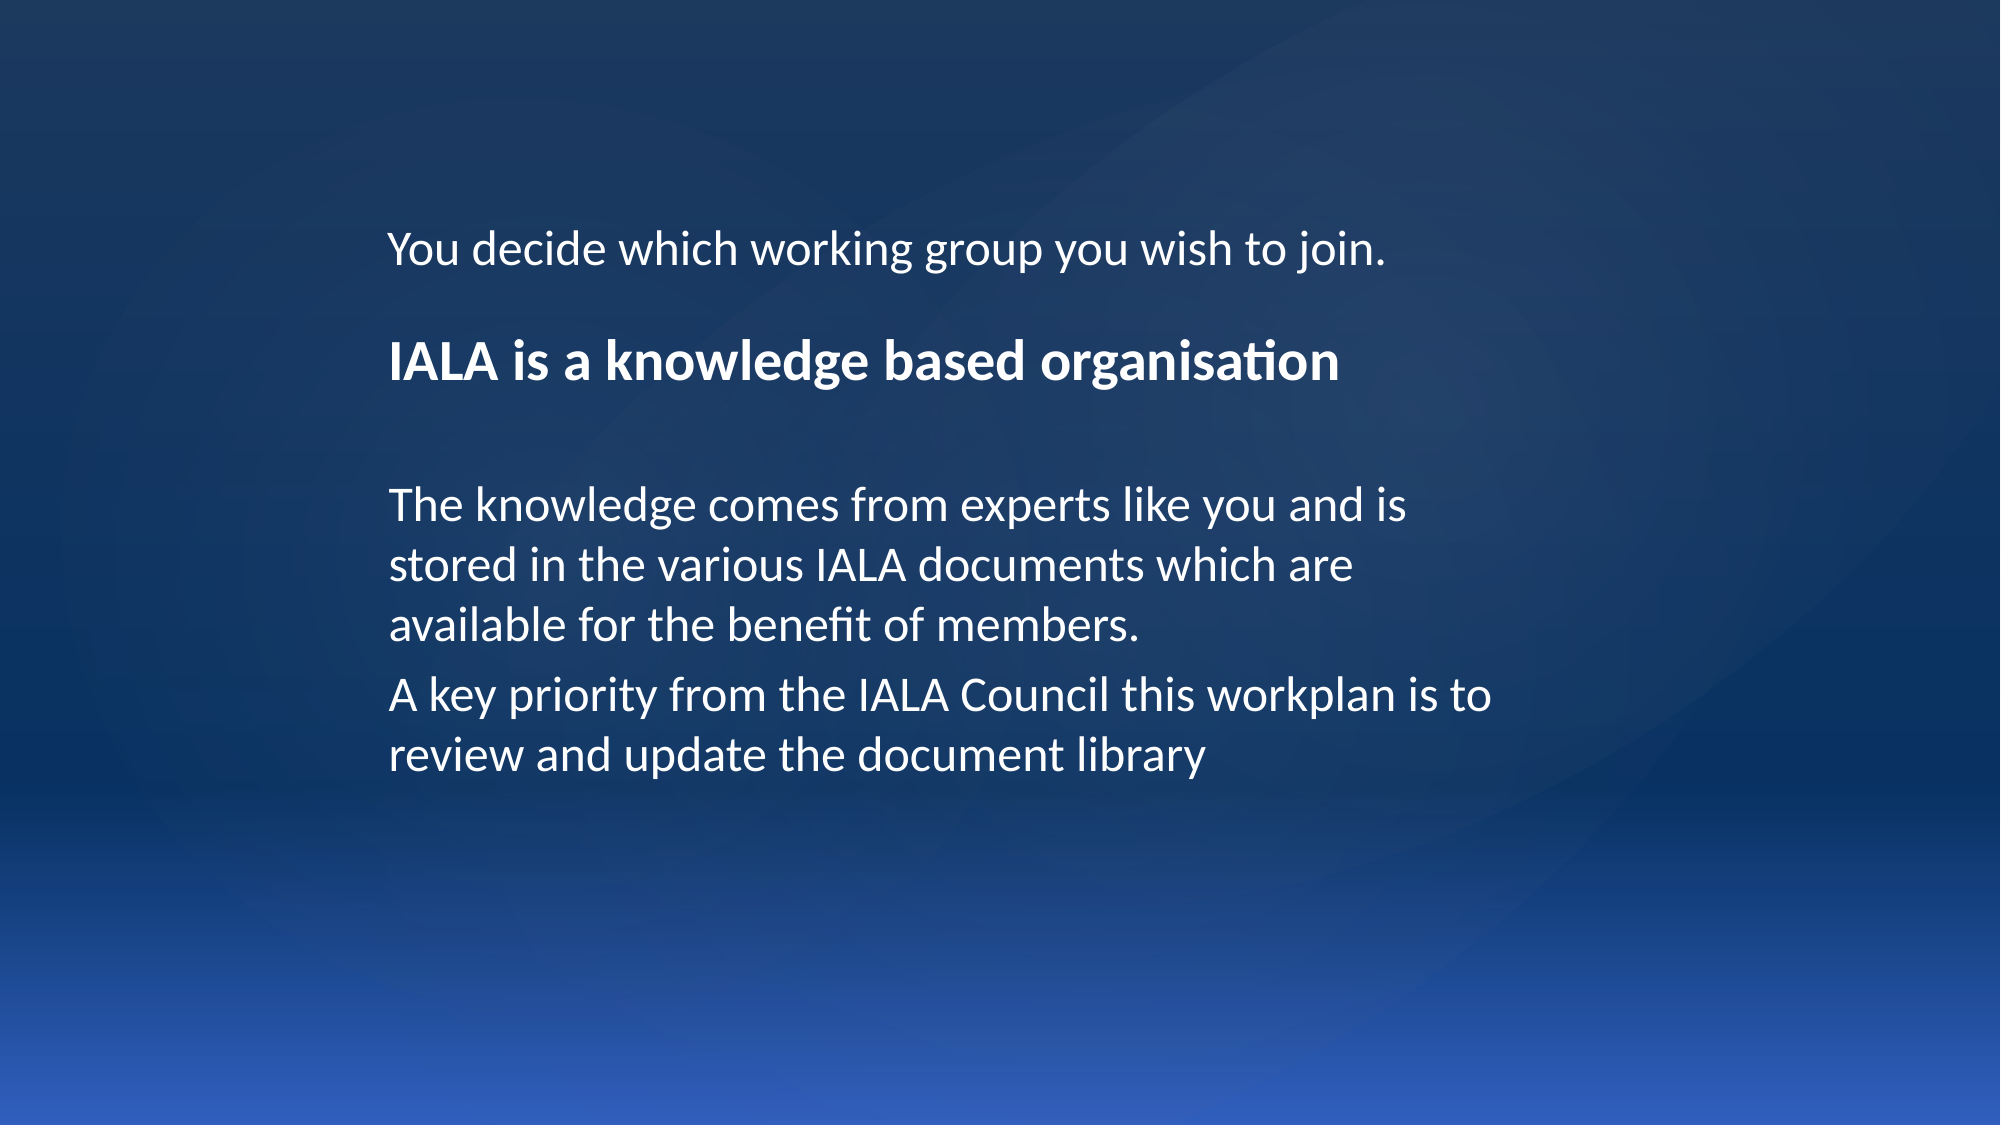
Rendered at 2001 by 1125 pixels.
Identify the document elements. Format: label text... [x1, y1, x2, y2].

text_box You decide which working group you wish to join. [372, 208, 1530, 283]
text_box IALA is a knowledge based organisation The knowledge comes from experts like you and is stored in the various IALA documents which are available for the benefit of members. A key priority from the IALA Council this workplan is to review and update the document library [373, 314, 1556, 860]
